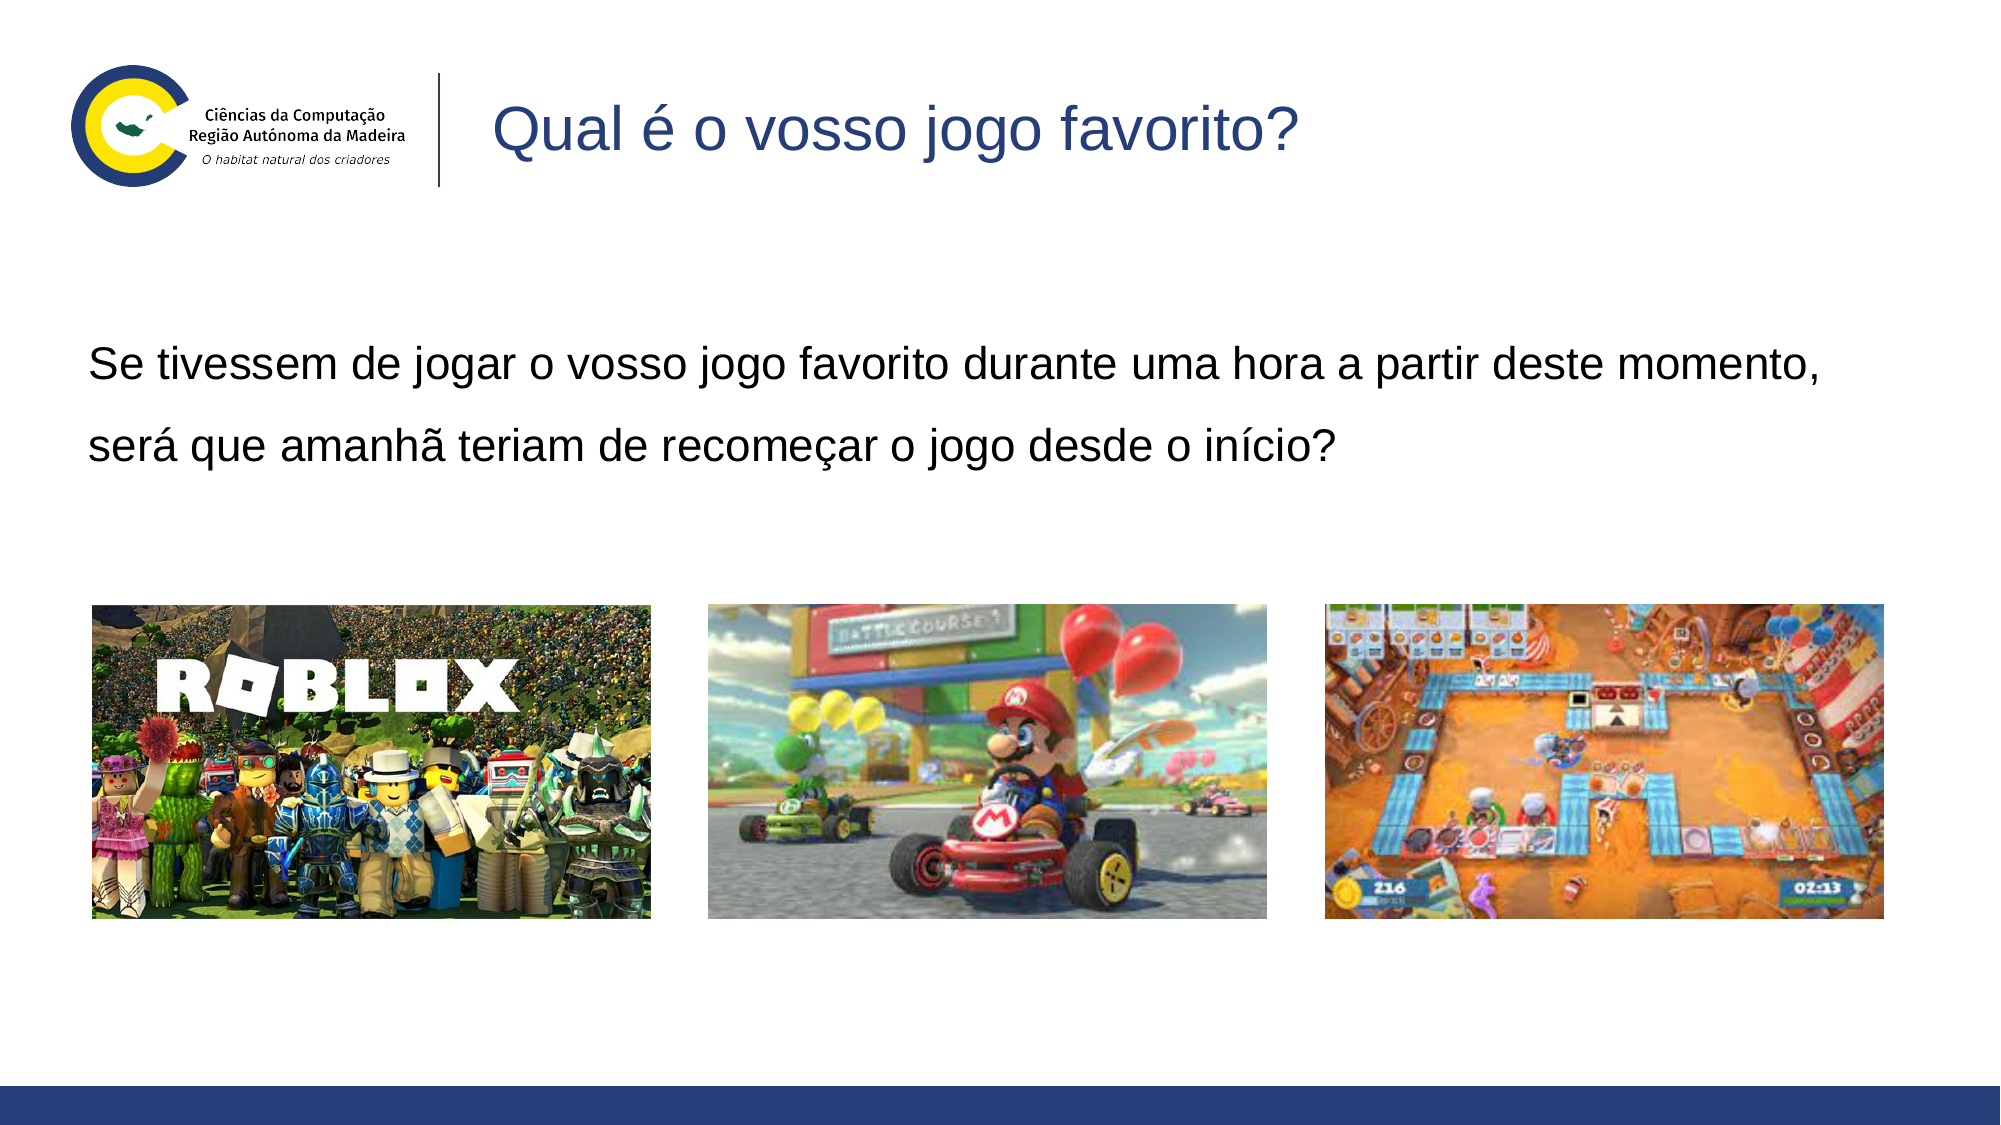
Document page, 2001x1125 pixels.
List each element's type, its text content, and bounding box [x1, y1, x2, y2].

text_box Qual é o vosso jogo favorito? [477, 80, 1317, 171]
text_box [71, 65, 440, 188]
picture [1325, 604, 1884, 919]
picture [92, 605, 651, 919]
text_box [0, 1085, 2000, 1125]
picture [708, 604, 1267, 919]
text_box Se tivessem de jogar o vosso jogo favorito durante uma hora a partir deste momento, será que amanhã teriam de recomeçar o jogo desde o início? [74, 298, 1926, 478]
